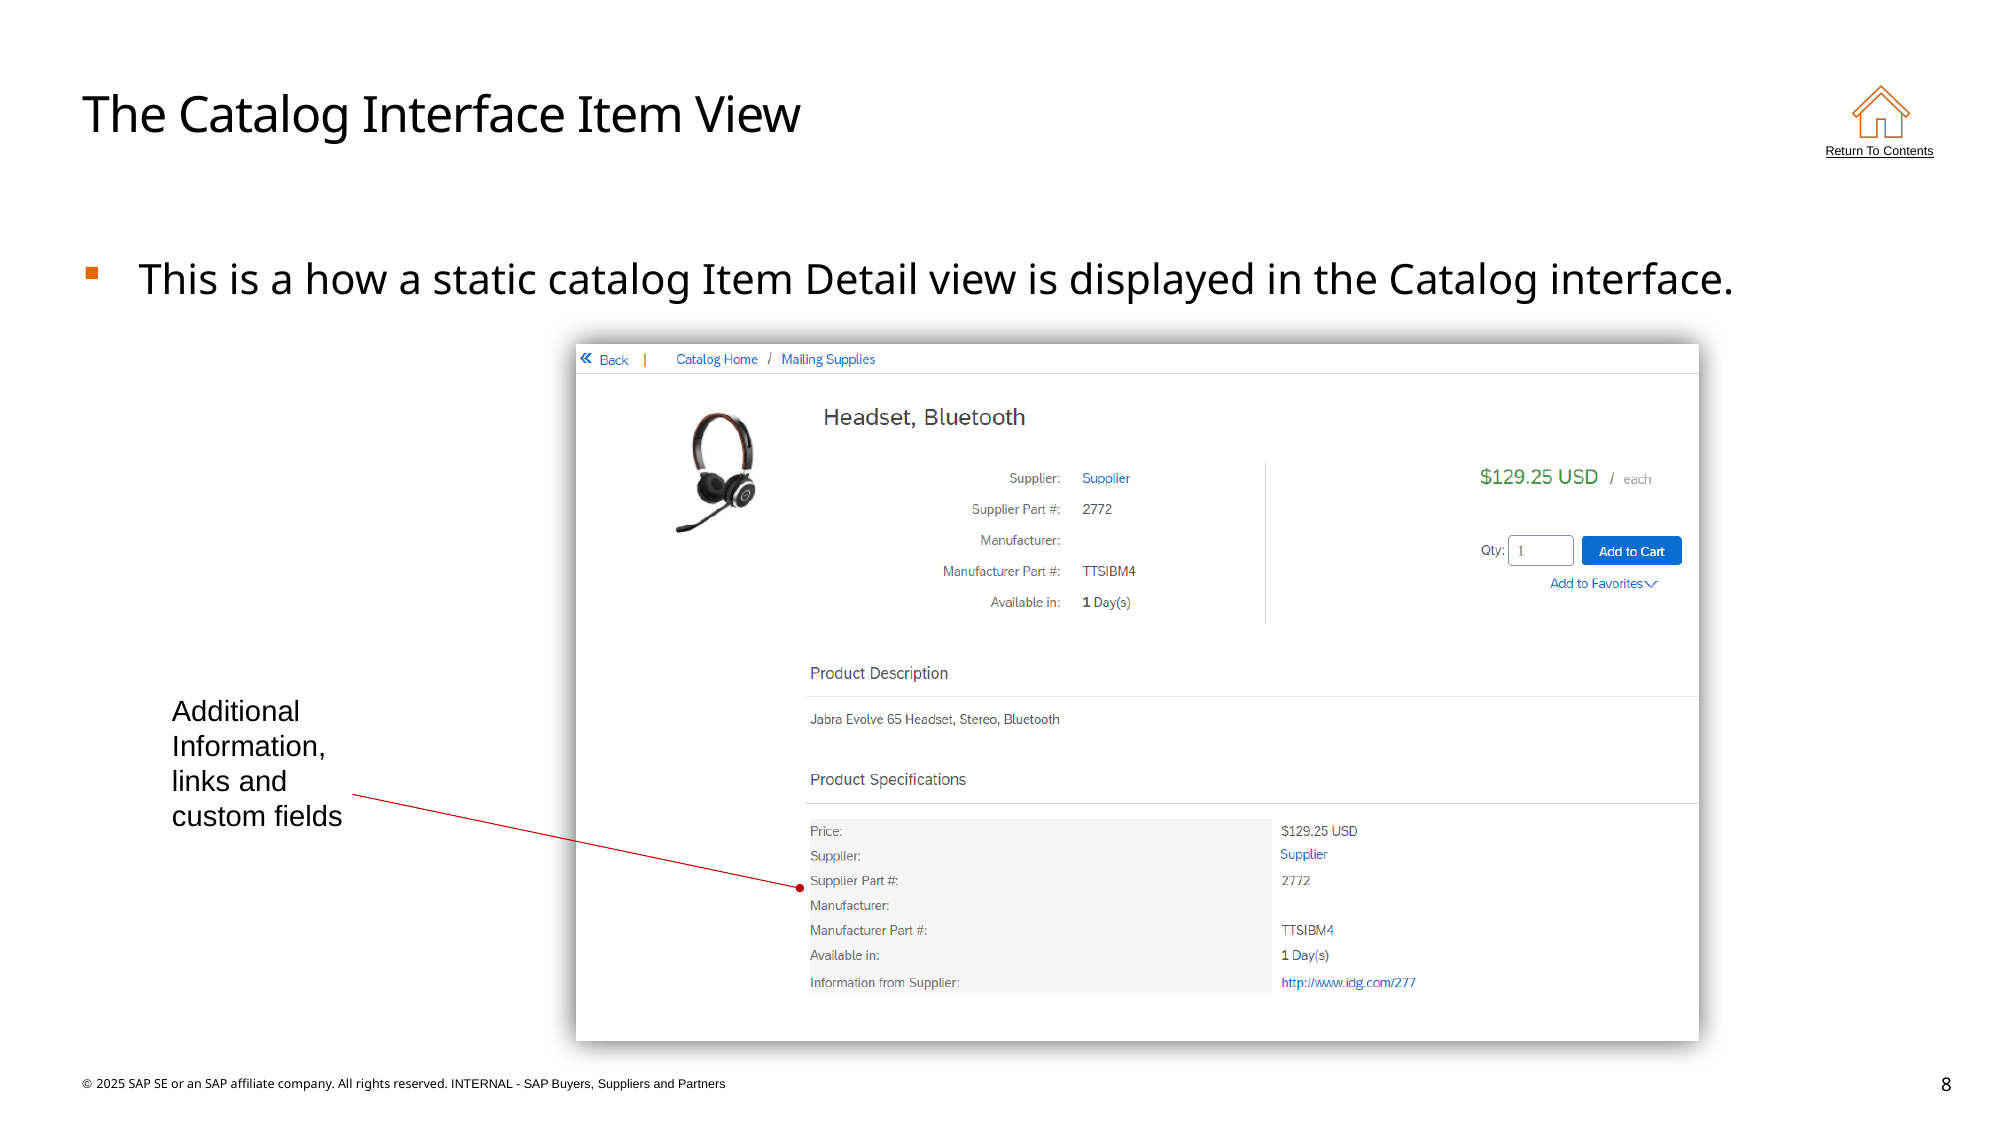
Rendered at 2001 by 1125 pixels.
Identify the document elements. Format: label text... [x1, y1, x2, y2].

picture [575, 344, 1699, 1042]
text_box Additional Information, links and custom fields [157, 684, 373, 840]
list This is a how a static catalog Item Detail view is displayed in the Catalog interface. [82, 255, 1918, 1041]
picture [1847, 76, 1915, 145]
title The Catalog Interface Item View [82, 82, 1810, 151]
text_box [352, 794, 801, 889]
